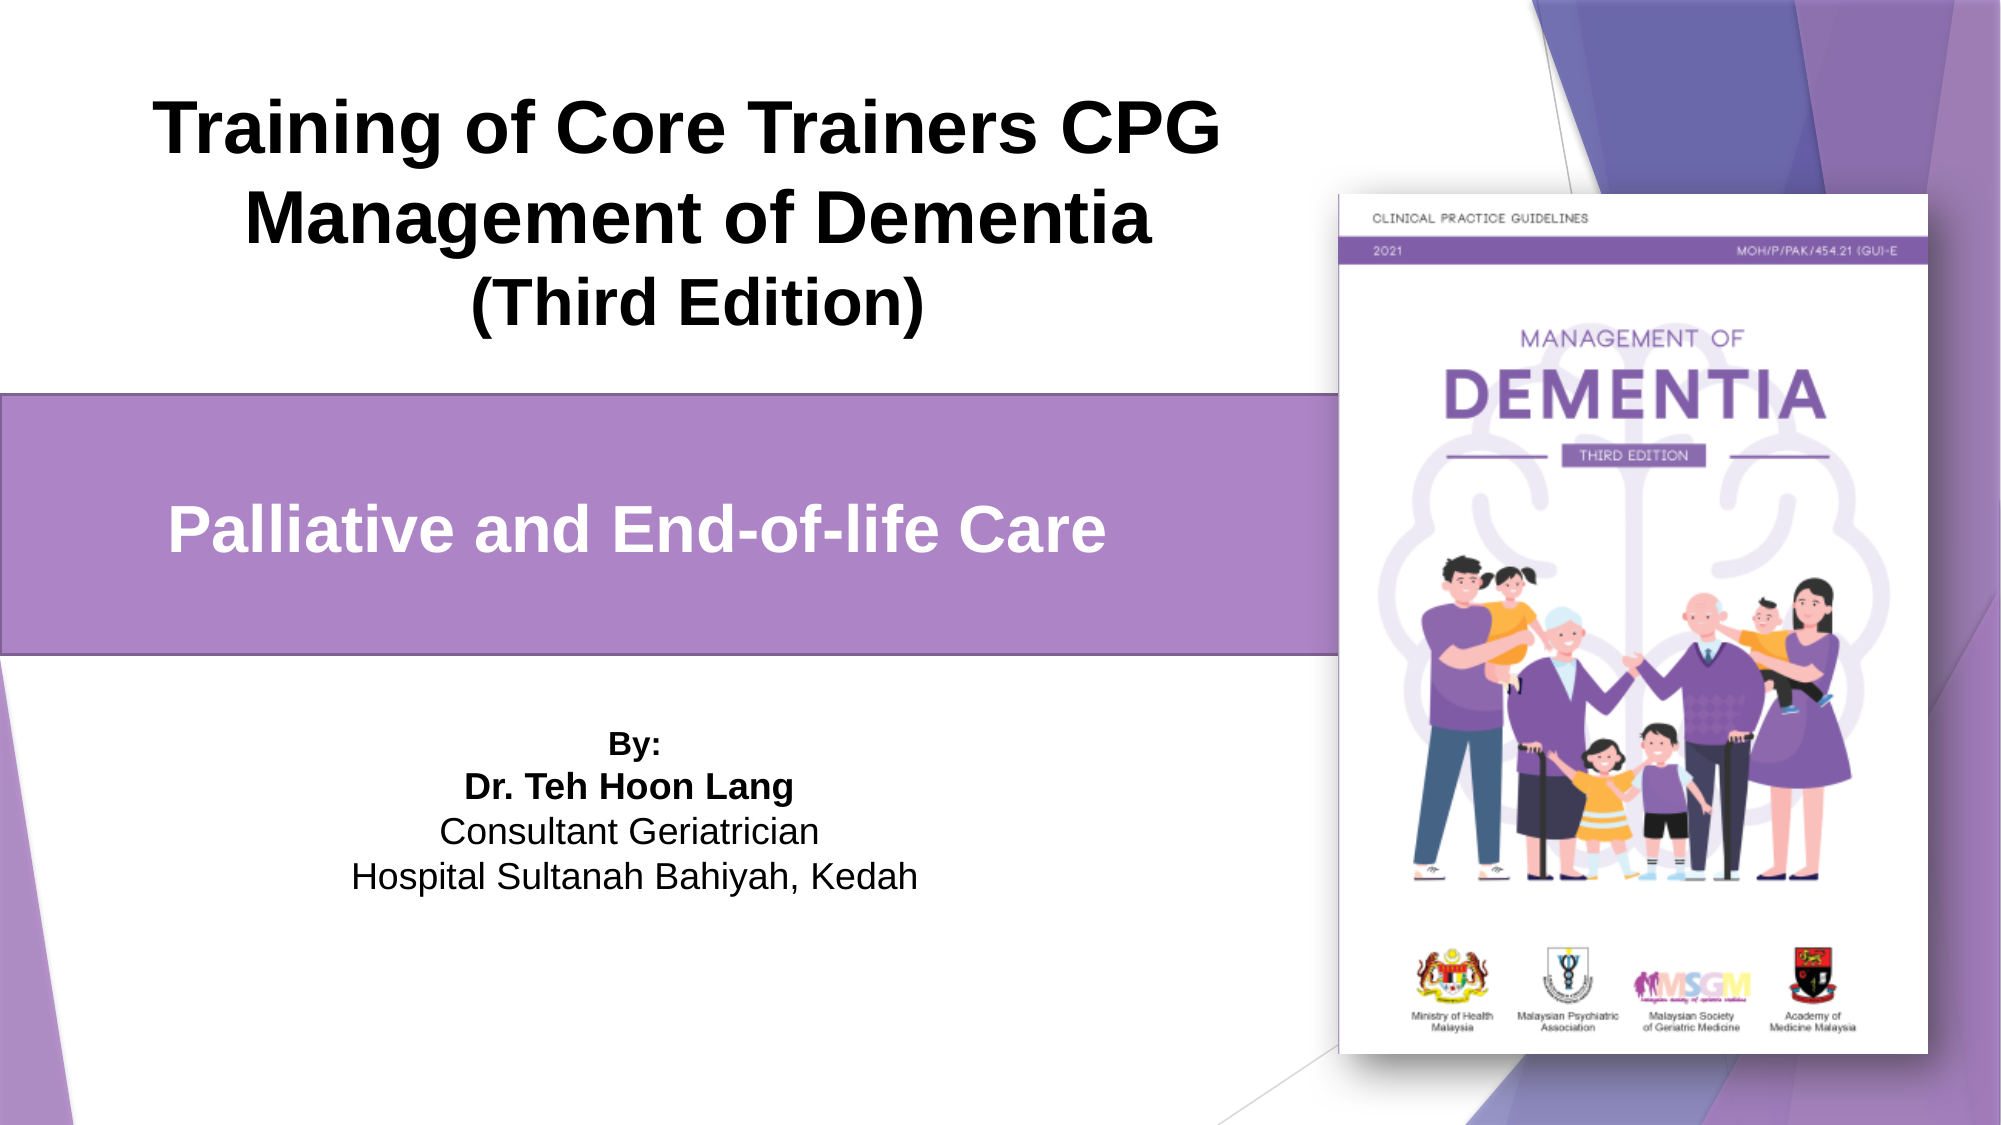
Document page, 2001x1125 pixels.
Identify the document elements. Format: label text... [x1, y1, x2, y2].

picture [1337, 194, 1929, 1055]
text_box Training of Core Trainers CPG Management of Dementia (Third Edition) [25, 71, 1372, 392]
text_box By: Dr. Teh Hoon Lang Consultant Geriatrician Hospital Sultanah Bahiyah, Kedah [72, 714, 1198, 905]
text_box Palliative and End-of-life Care [50, 478, 1244, 574]
text_box [0, 393, 1320, 656]
